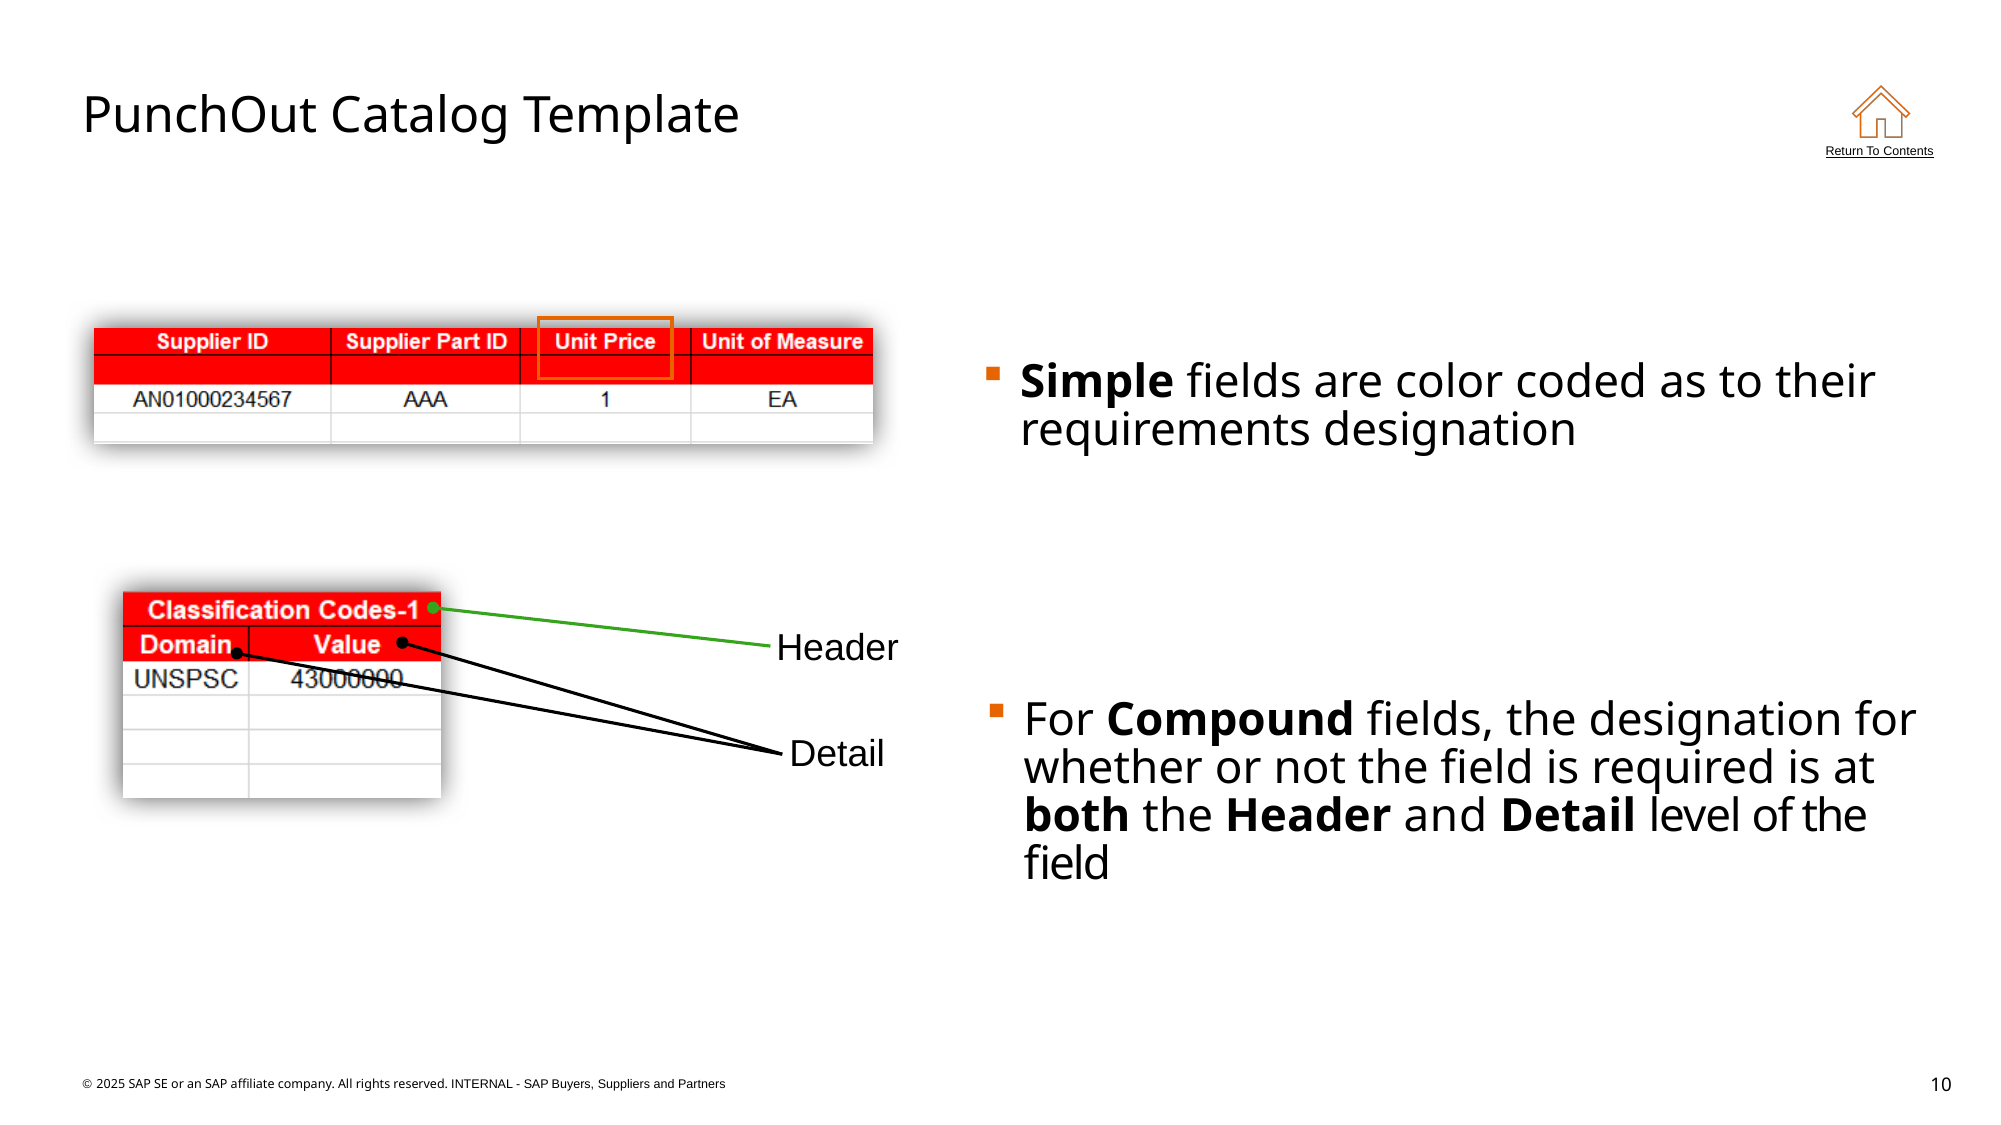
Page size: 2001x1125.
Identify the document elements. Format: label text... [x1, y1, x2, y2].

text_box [402, 642, 783, 653]
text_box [236, 653, 783, 755]
text_box [538, 317, 673, 327]
picture [94, 328, 873, 445]
text_box Detail [774, 721, 900, 781]
picture [1847, 76, 1915, 145]
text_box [432, 607, 771, 641]
text_box Header [775, 615, 914, 675]
text_box For Compound fields, the designation for whether or not the field is required is at both the Header and Detail level of the field [971, 689, 1942, 896]
picture [122, 591, 441, 799]
list Simple fields are color coded as to their requirements designation [982, 359, 1918, 474]
title PunchOut Catalog Template [82, 82, 1810, 151]
